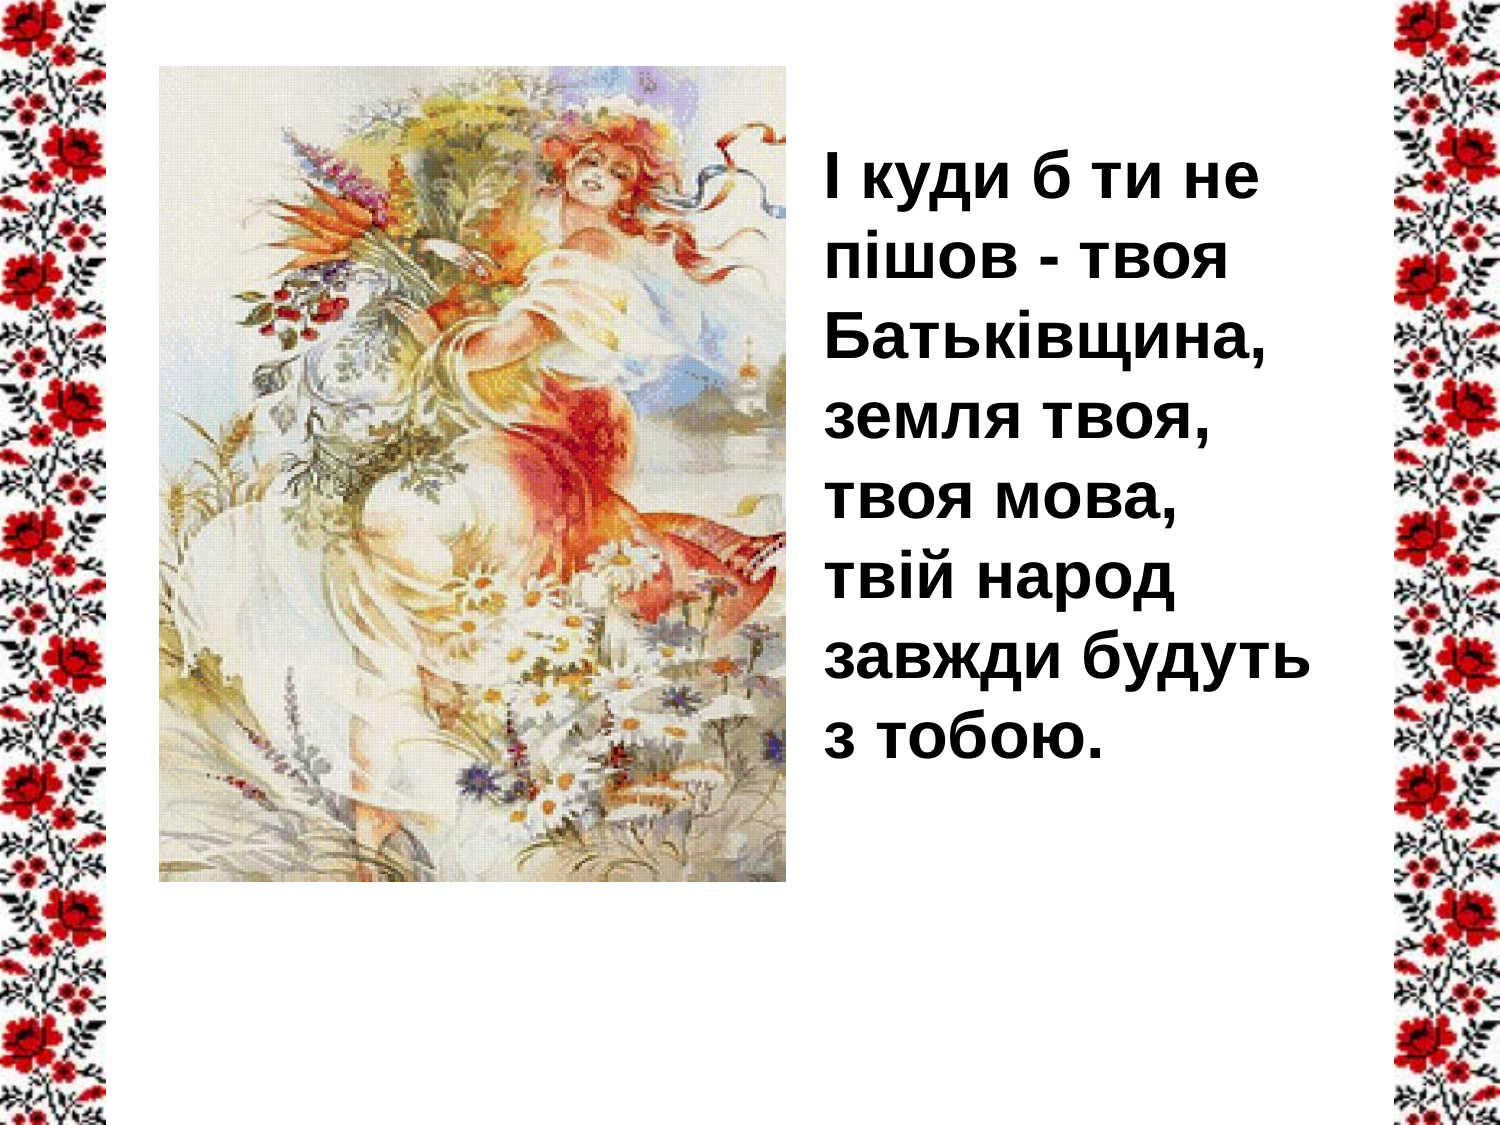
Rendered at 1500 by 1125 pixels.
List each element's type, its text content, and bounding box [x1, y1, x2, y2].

picture [1394, 0, 1500, 1125]
picture [0, 0, 106, 1125]
text_box І куди б ти не пішов - твоя Батьківщина, земля твоя, твоя мова, твій народ завжди будуть з тобою. [809, 124, 1329, 780]
picture [159, 66, 786, 882]
